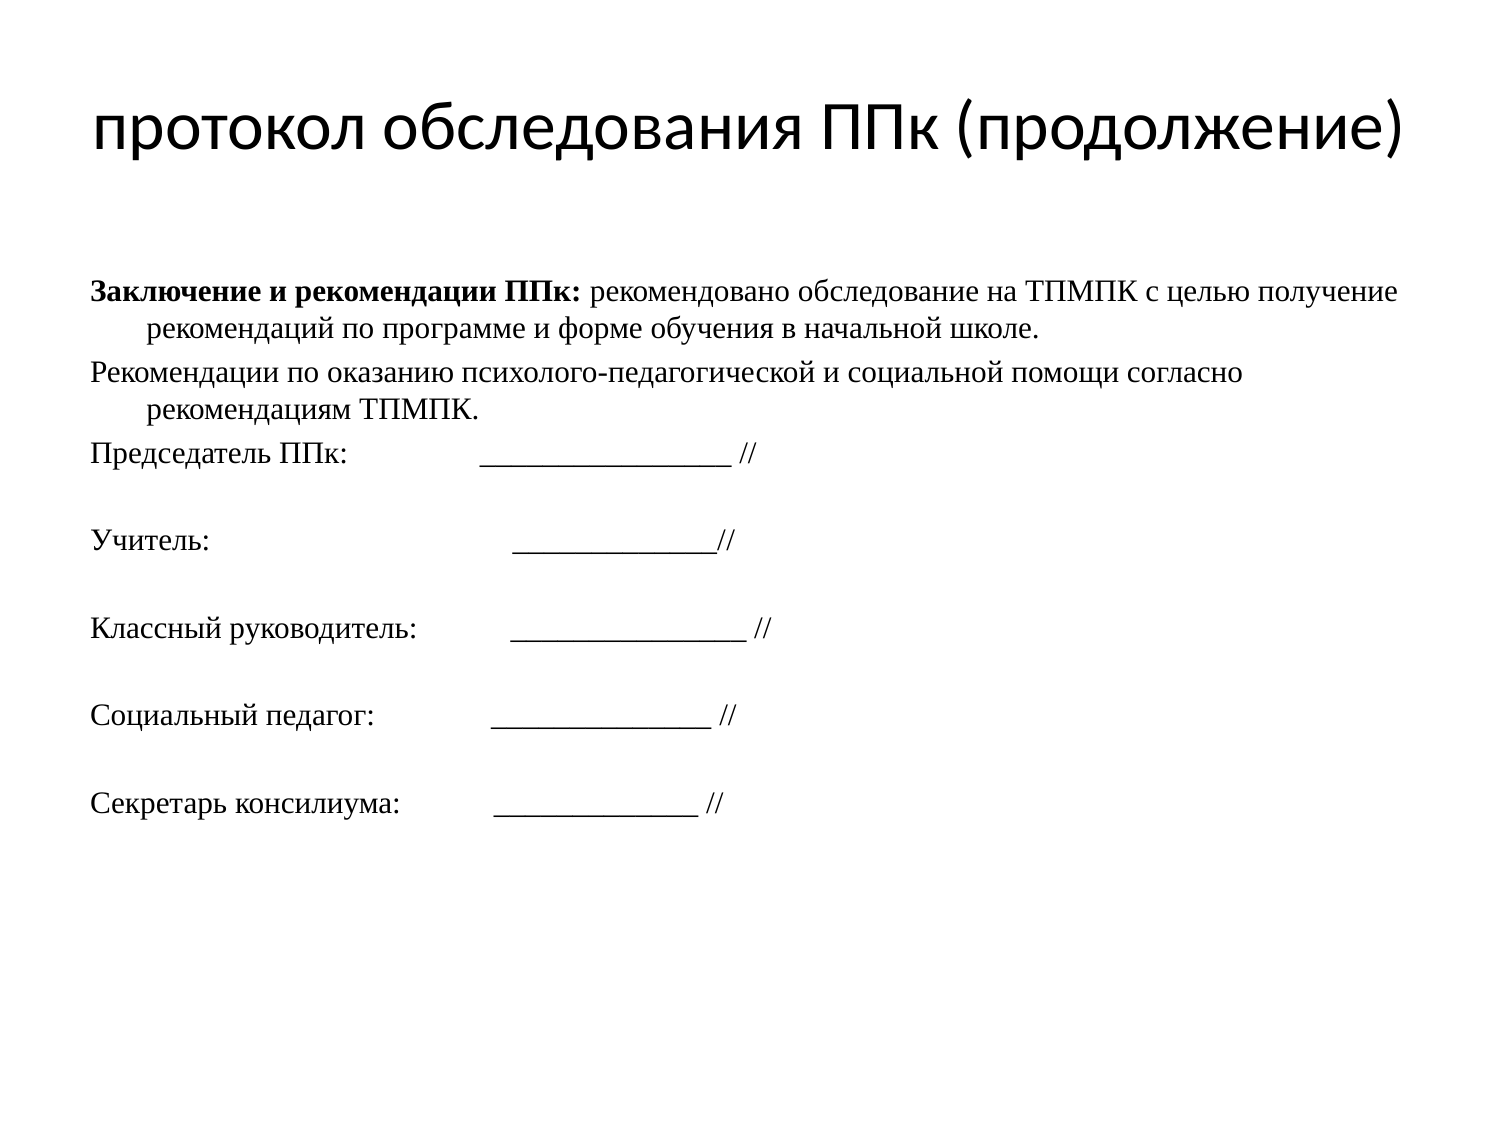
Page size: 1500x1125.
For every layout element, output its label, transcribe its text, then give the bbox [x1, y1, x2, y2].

title протокол обследования ППк (продолжение) [75, 45, 1425, 200]
list Заключение и рекомендации ППк: рекомендовано обследование на ТПМПК с целью получение рекомендаций по программе и форме обучения в начальной школе. Рекомендации по оказанию психолого-педагогической и социальной помощи согласно рекомендациям ТПМПК. Председатель ППк: ________________ // Учитель: _____________// Классный руководитель: _______________ // Социальный педагог: ______________ // Секретарь консилиума: _____________ // [75, 262, 1425, 1005]
